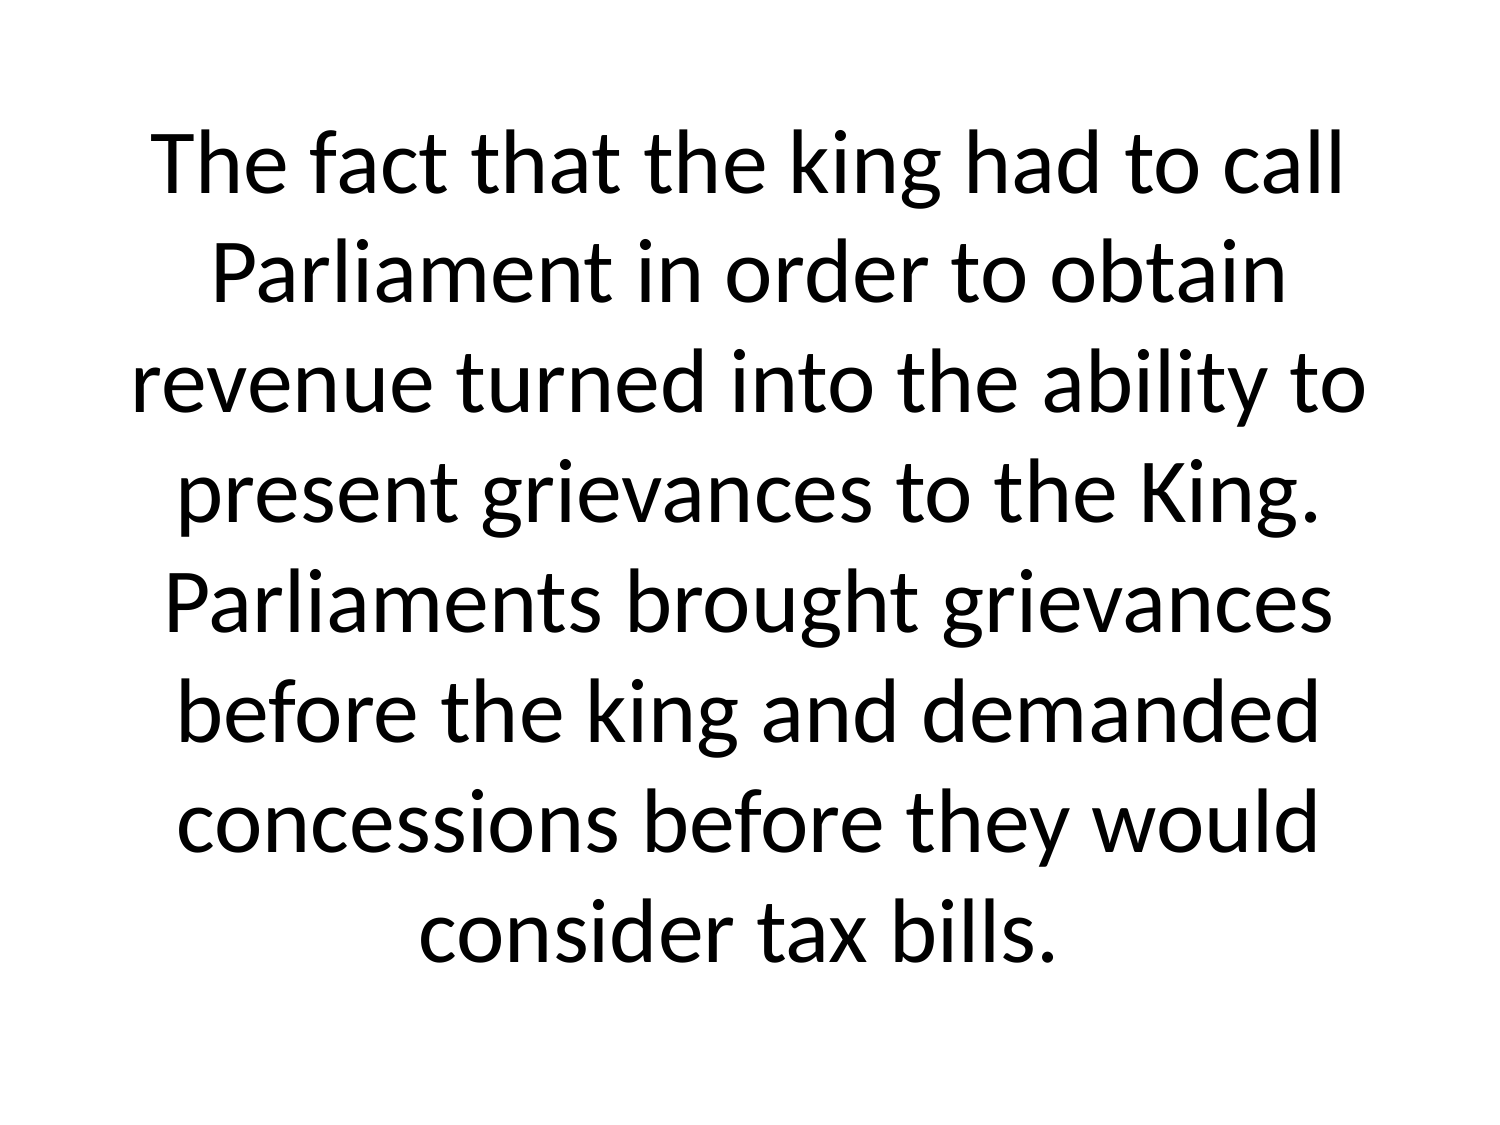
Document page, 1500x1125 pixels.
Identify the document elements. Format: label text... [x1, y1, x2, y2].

title The fact that the king had to call Parliament in order to obtain revenue turned into the ability to present grievances to the King. Parliaments brought grievances before the king and demanded concessions before they would consider tax bills. [74, 44, 1426, 1038]
